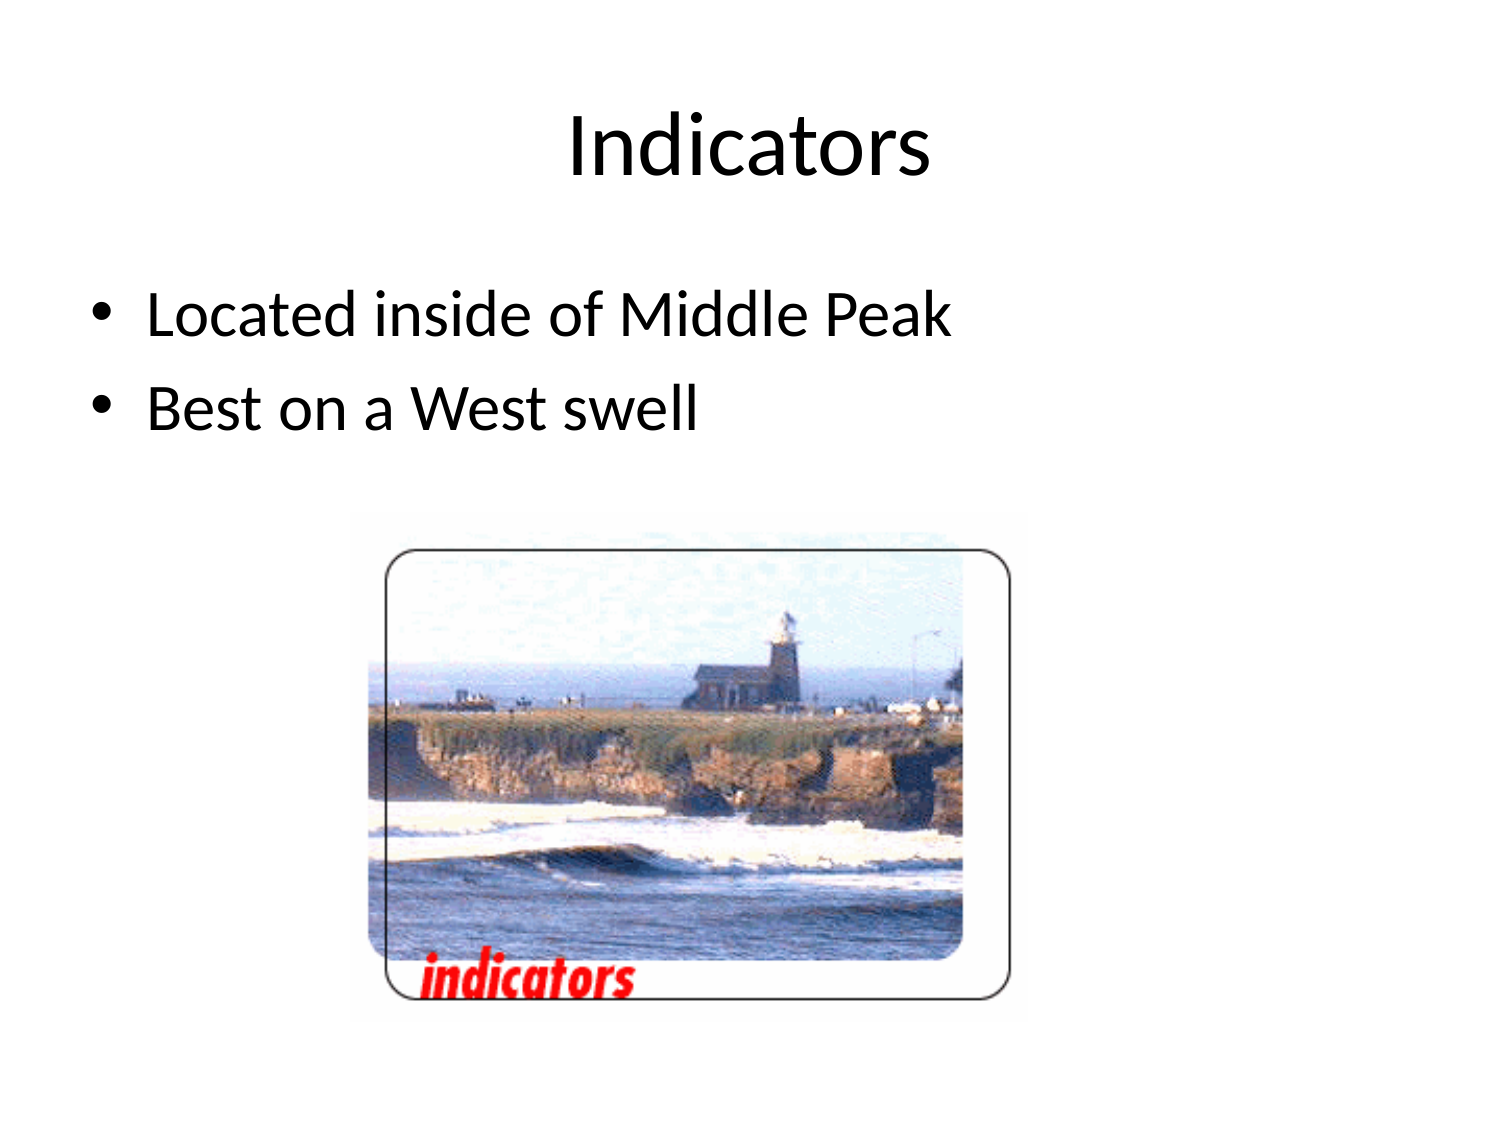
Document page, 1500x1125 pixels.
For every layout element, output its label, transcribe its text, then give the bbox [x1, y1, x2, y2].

list Located inside of Middle Peak Best on a West swell [75, 262, 1425, 1005]
picture [349, 512, 1028, 1030]
title Indicators [75, 45, 1425, 233]
